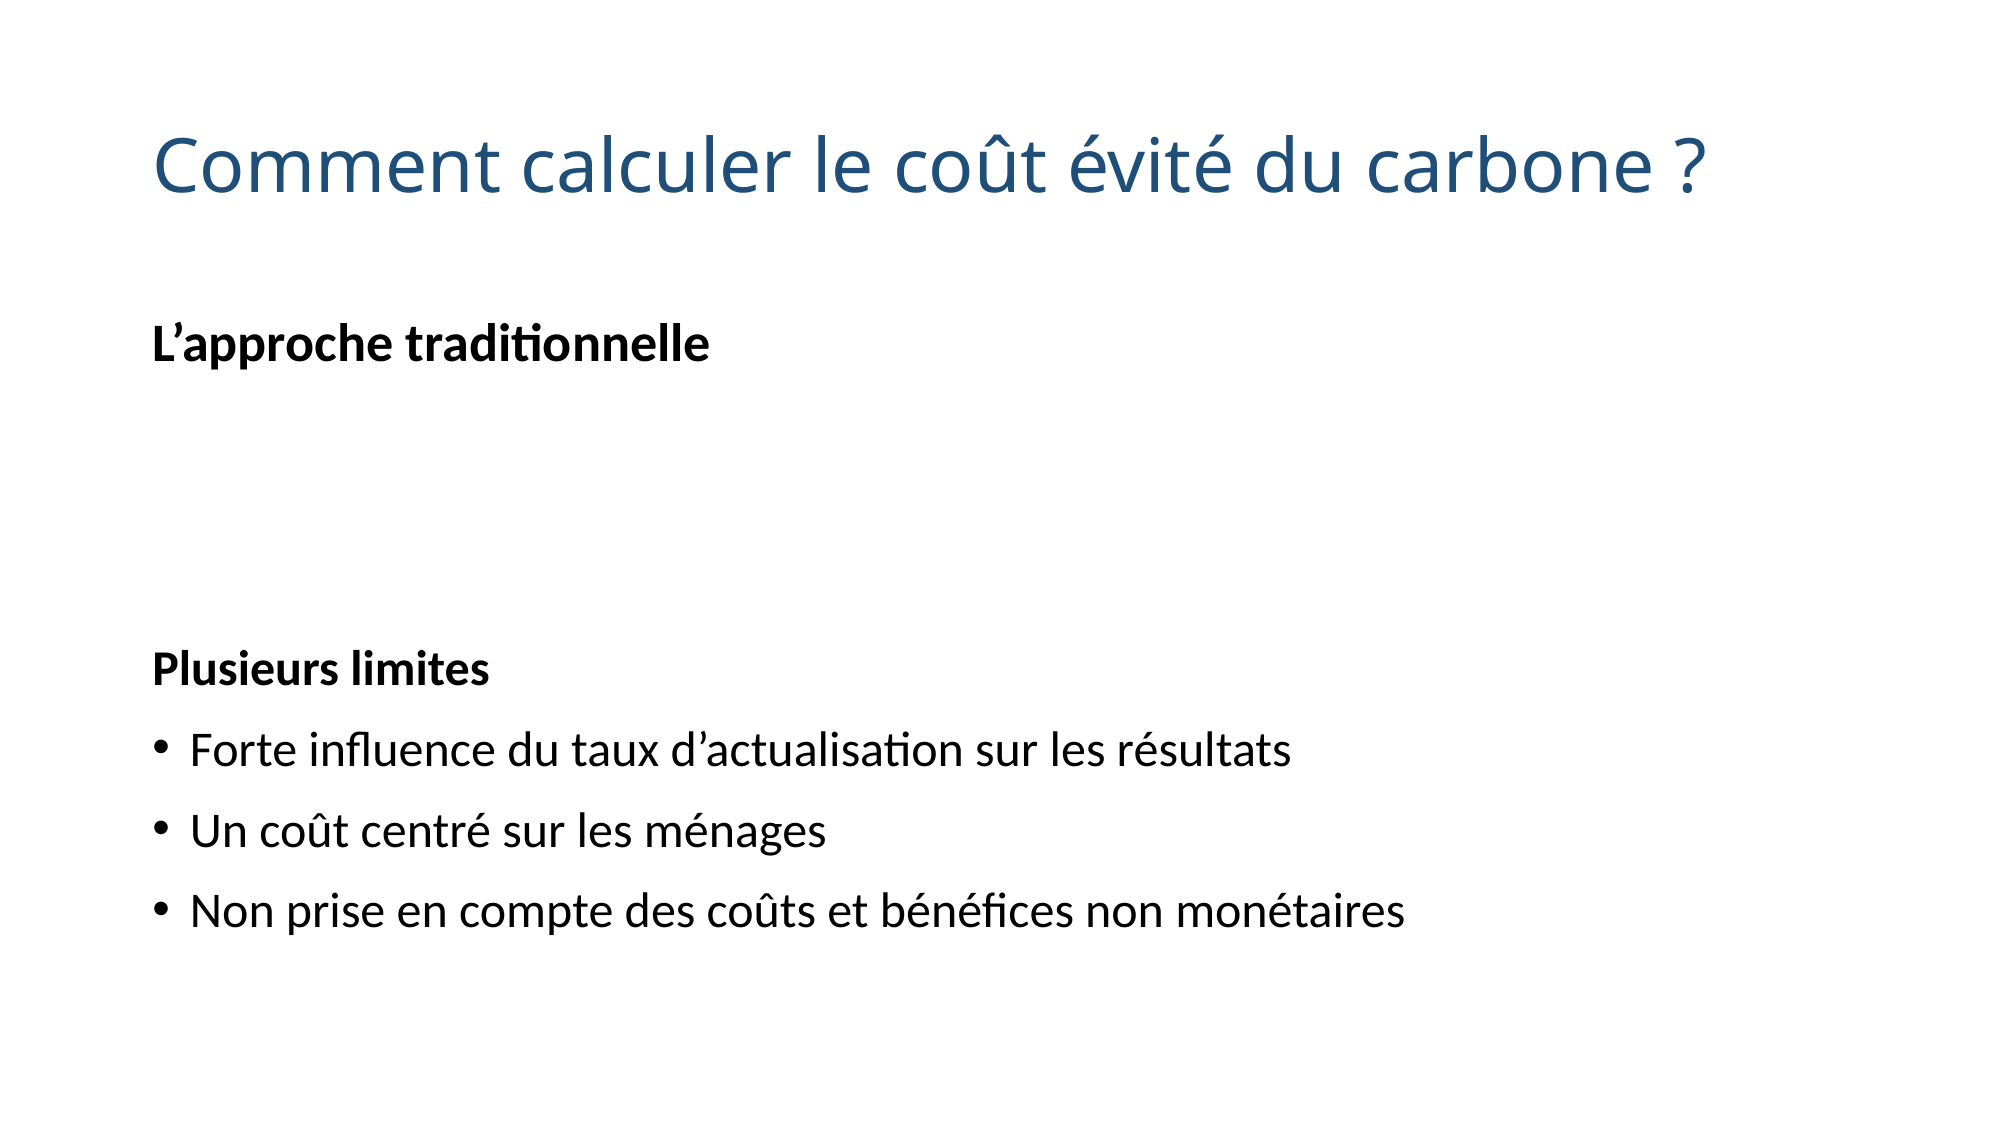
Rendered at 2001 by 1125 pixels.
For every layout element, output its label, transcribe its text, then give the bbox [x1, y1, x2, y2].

title Comment calculer le coût évité du carbone ? [137, 59, 1863, 278]
